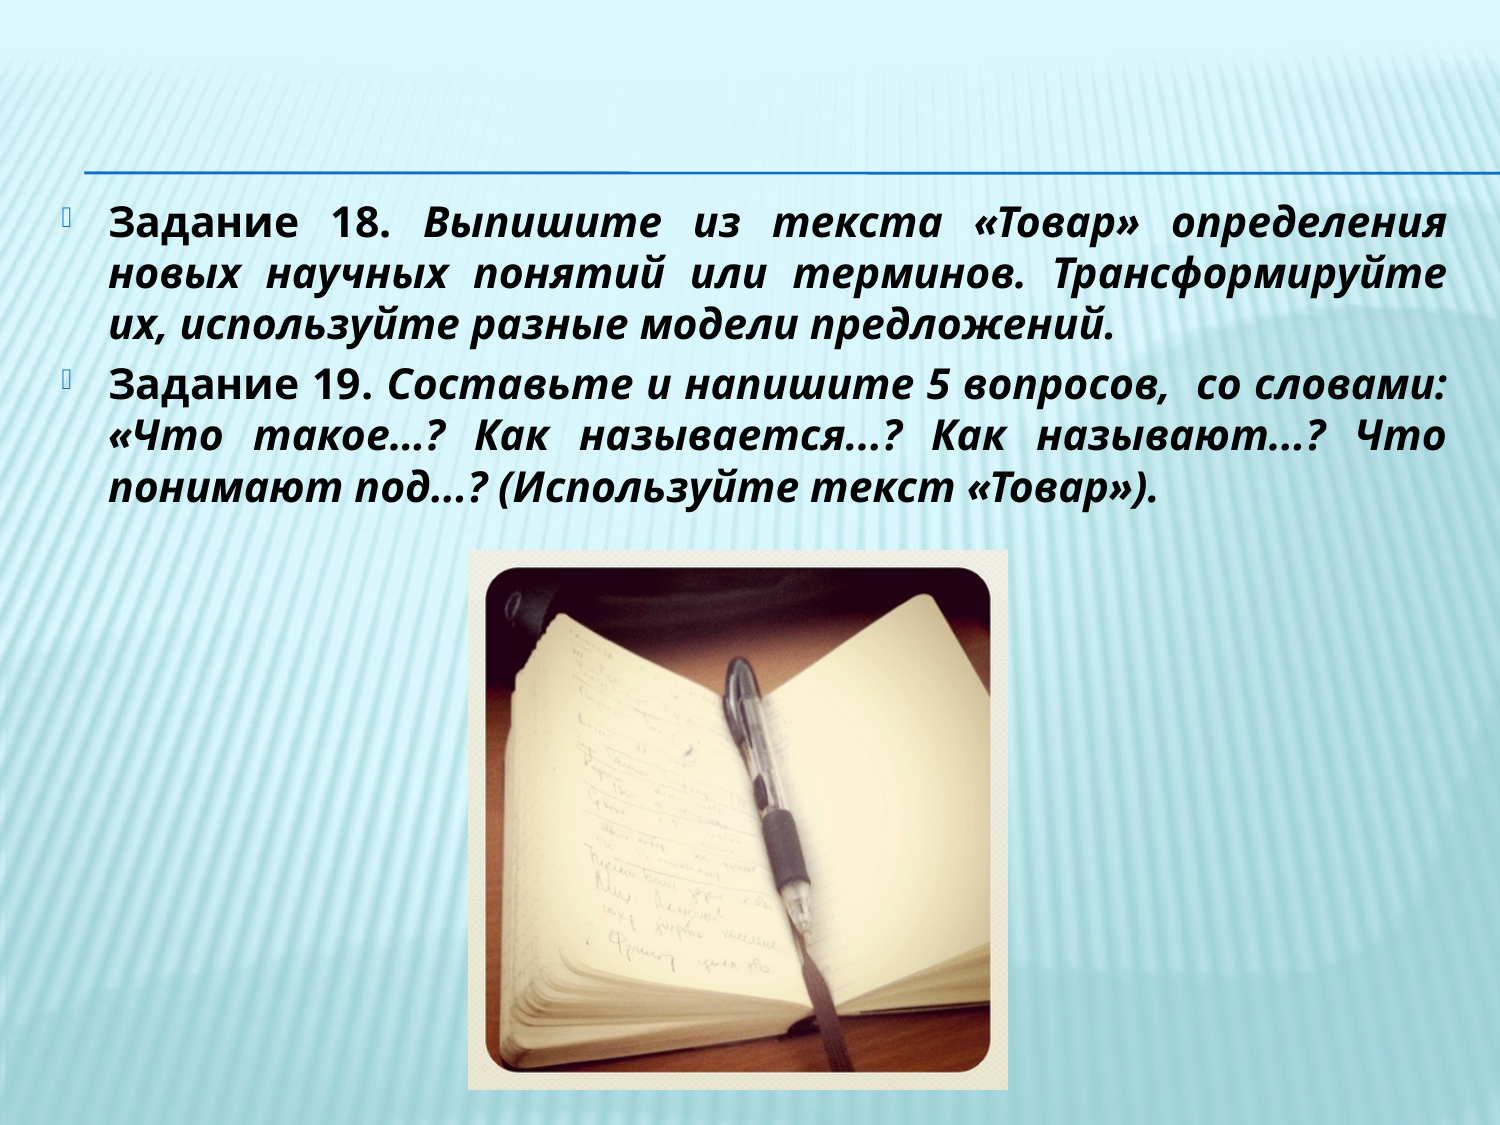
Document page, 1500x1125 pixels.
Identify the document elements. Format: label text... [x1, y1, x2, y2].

picture [468, 550, 1008, 1091]
list Задание 18. Выпишите из текста «Товар» определения новых научных понятий или терминов. Трансформируйте их, используйте разные модели предложений. Задание 19. Составьте и напишите 5 вопросов, со словами: «Что такое…? Как называется...? Как называют...? Что понимают под...? (Используйте текст «Товар»). [46, 187, 1464, 575]
